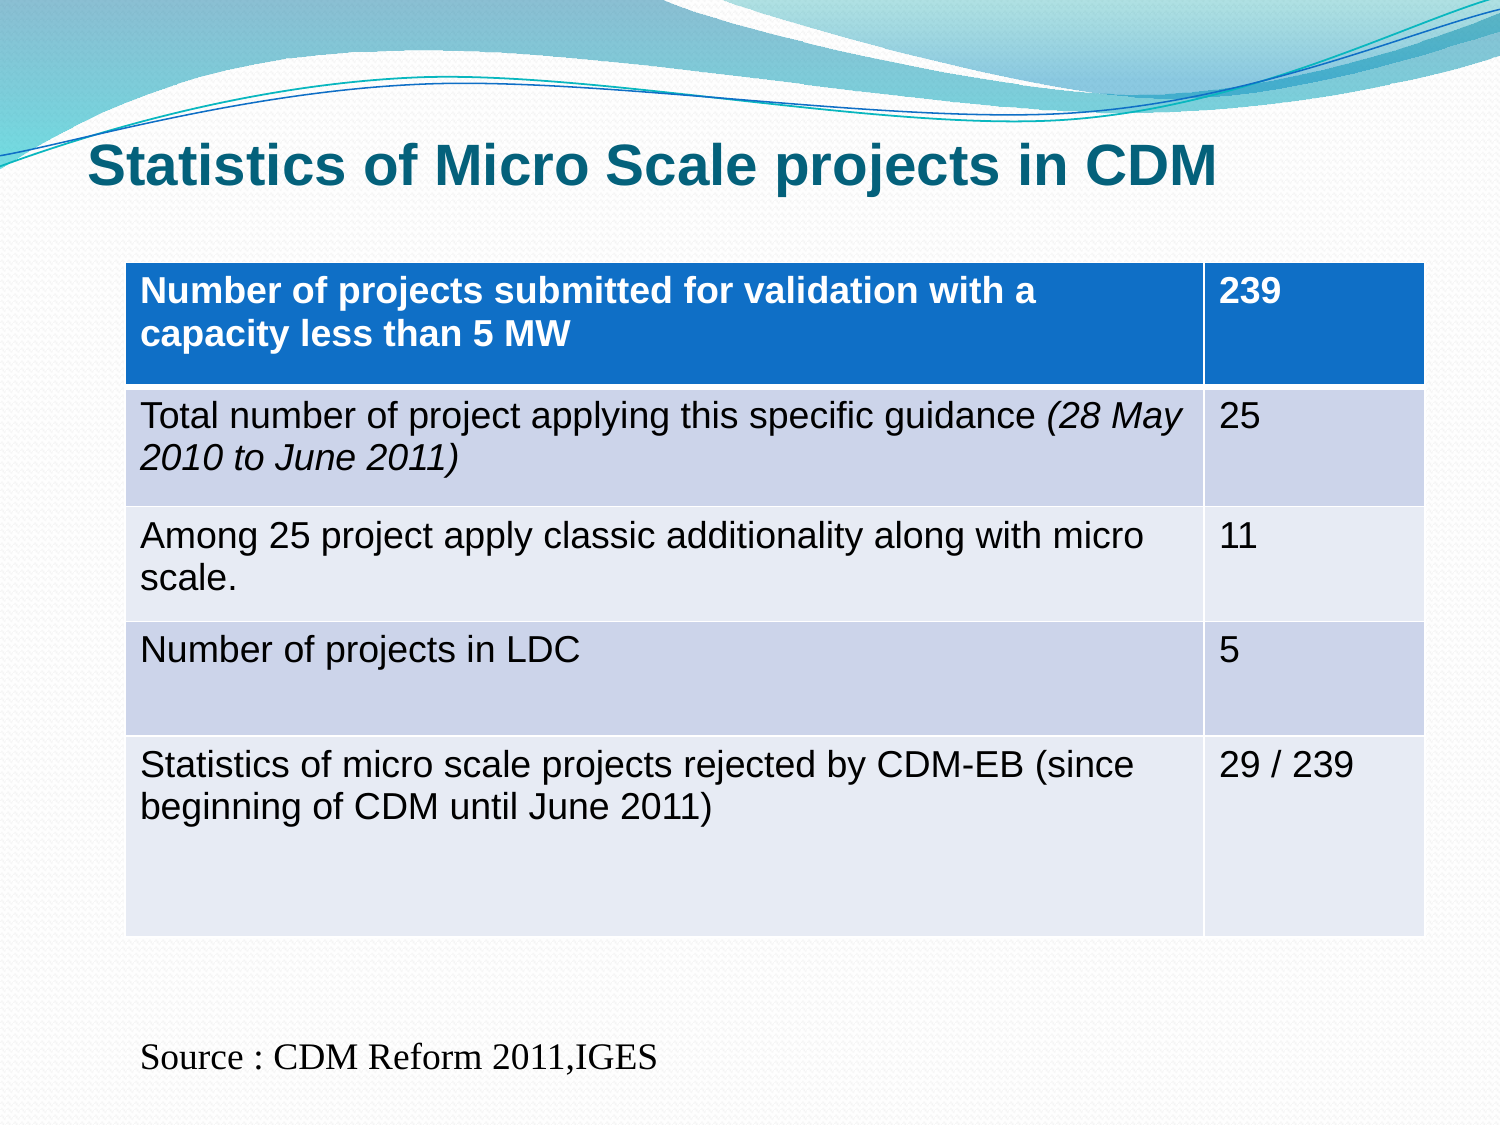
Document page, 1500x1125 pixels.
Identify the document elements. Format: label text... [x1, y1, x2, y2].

table_header 239 [1205, 263, 1424, 384]
table_header Number of projects submitted for validation with a capacity less than 5 MW [126, 263, 1203, 384]
table_cell Statistics of micro scale projects rejected by CDM-EB (since beginning of CDM until June 2011) [126, 737, 1203, 936]
table_cell Number of projects in LDC [126, 622, 1203, 735]
table_cell 25 [1205, 390, 1424, 506]
text_box Source : CDM Reform 2011,IGES [125, 1024, 1138, 1085]
title Statistics of Micro Scale projects in CDM [87, 137, 1325, 197]
table_cell 5 [1205, 622, 1424, 735]
table_cell 29 / 239 [1205, 737, 1424, 936]
table_cell Total number of project applying this specific guidance (28 May 2010 to June 2011) [126, 390, 1203, 506]
table_cell 11 [1205, 507, 1424, 621]
table_cell Among 25 project apply classic additionality along with micro scale. [126, 507, 1203, 621]
